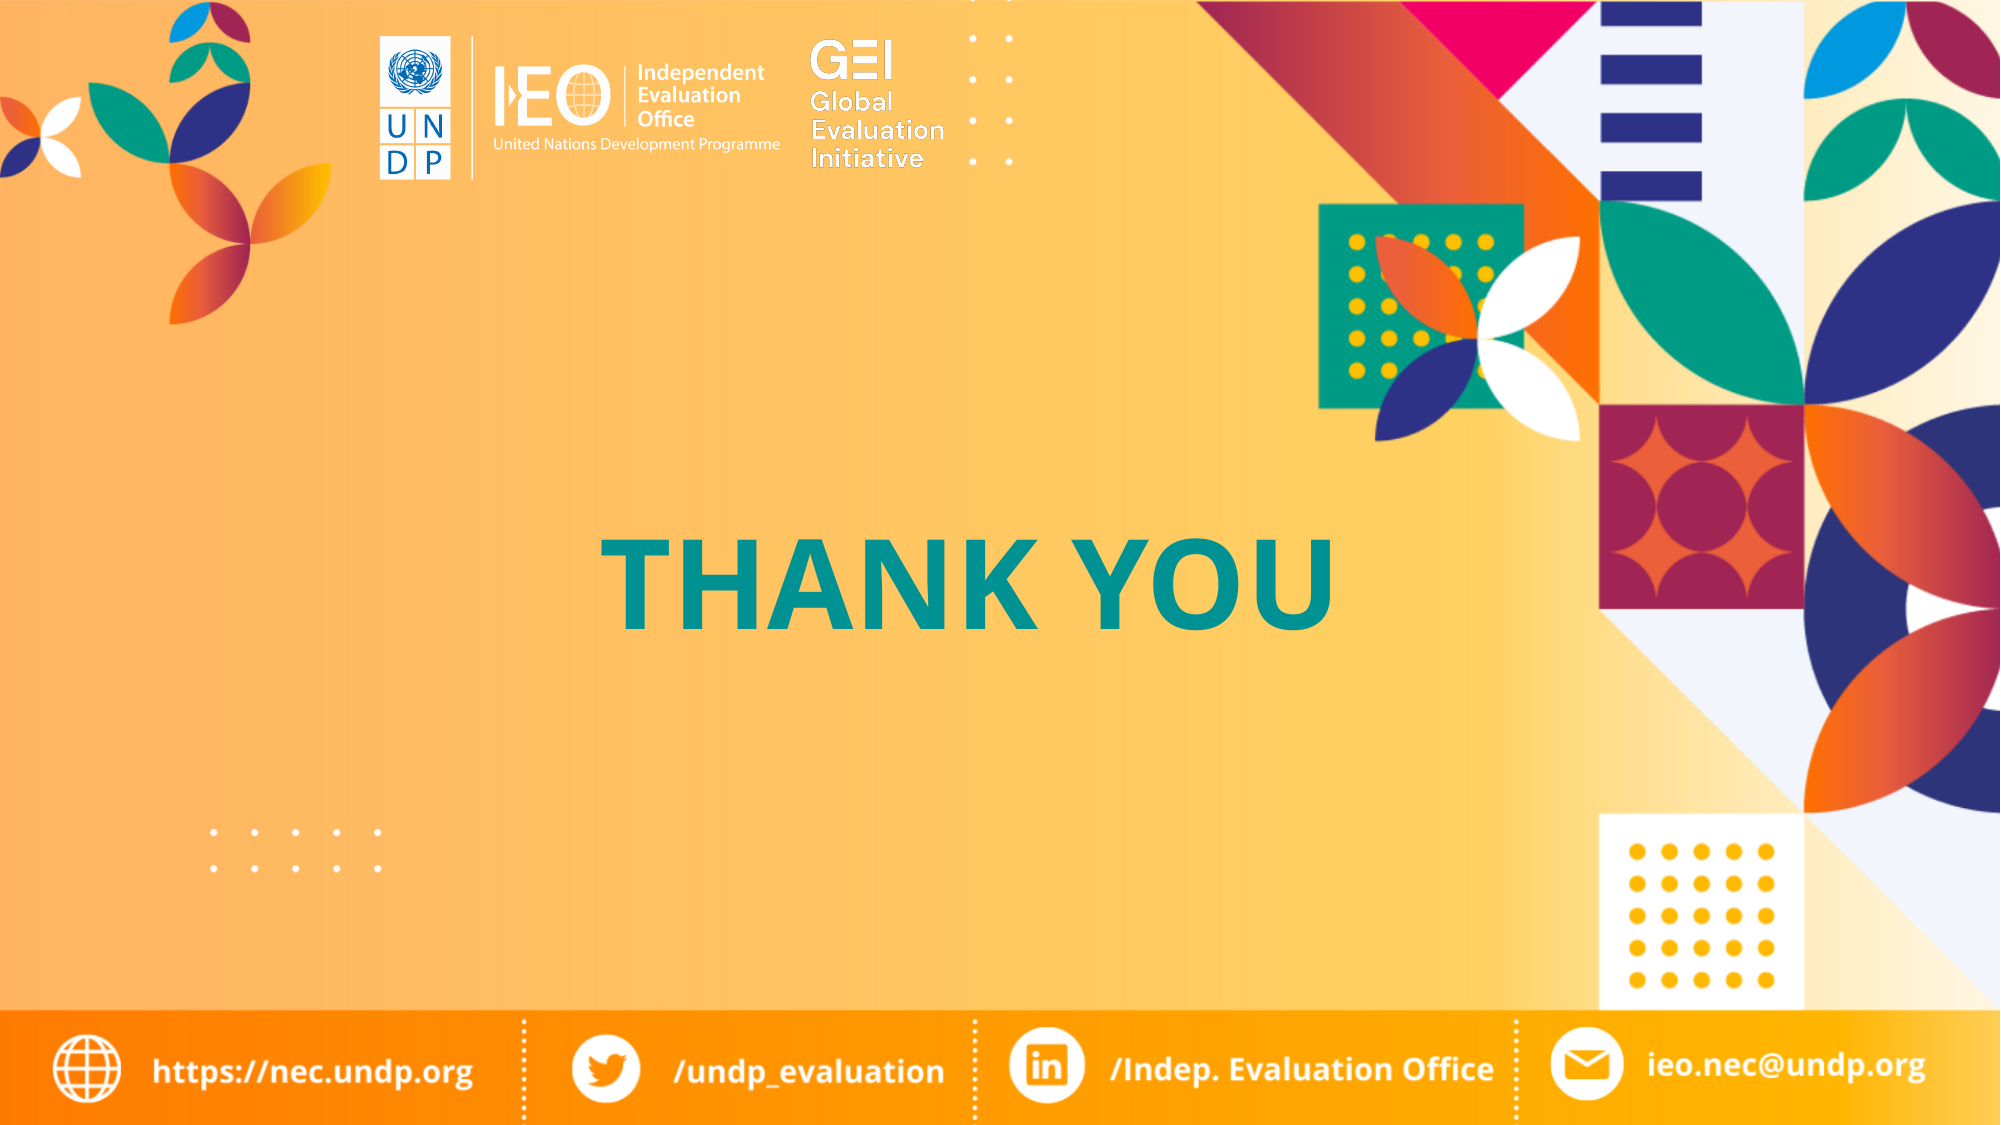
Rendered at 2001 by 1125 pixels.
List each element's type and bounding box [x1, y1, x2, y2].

picture [308, 0, 982, 288]
list [0, 0, 2000, 1125]
